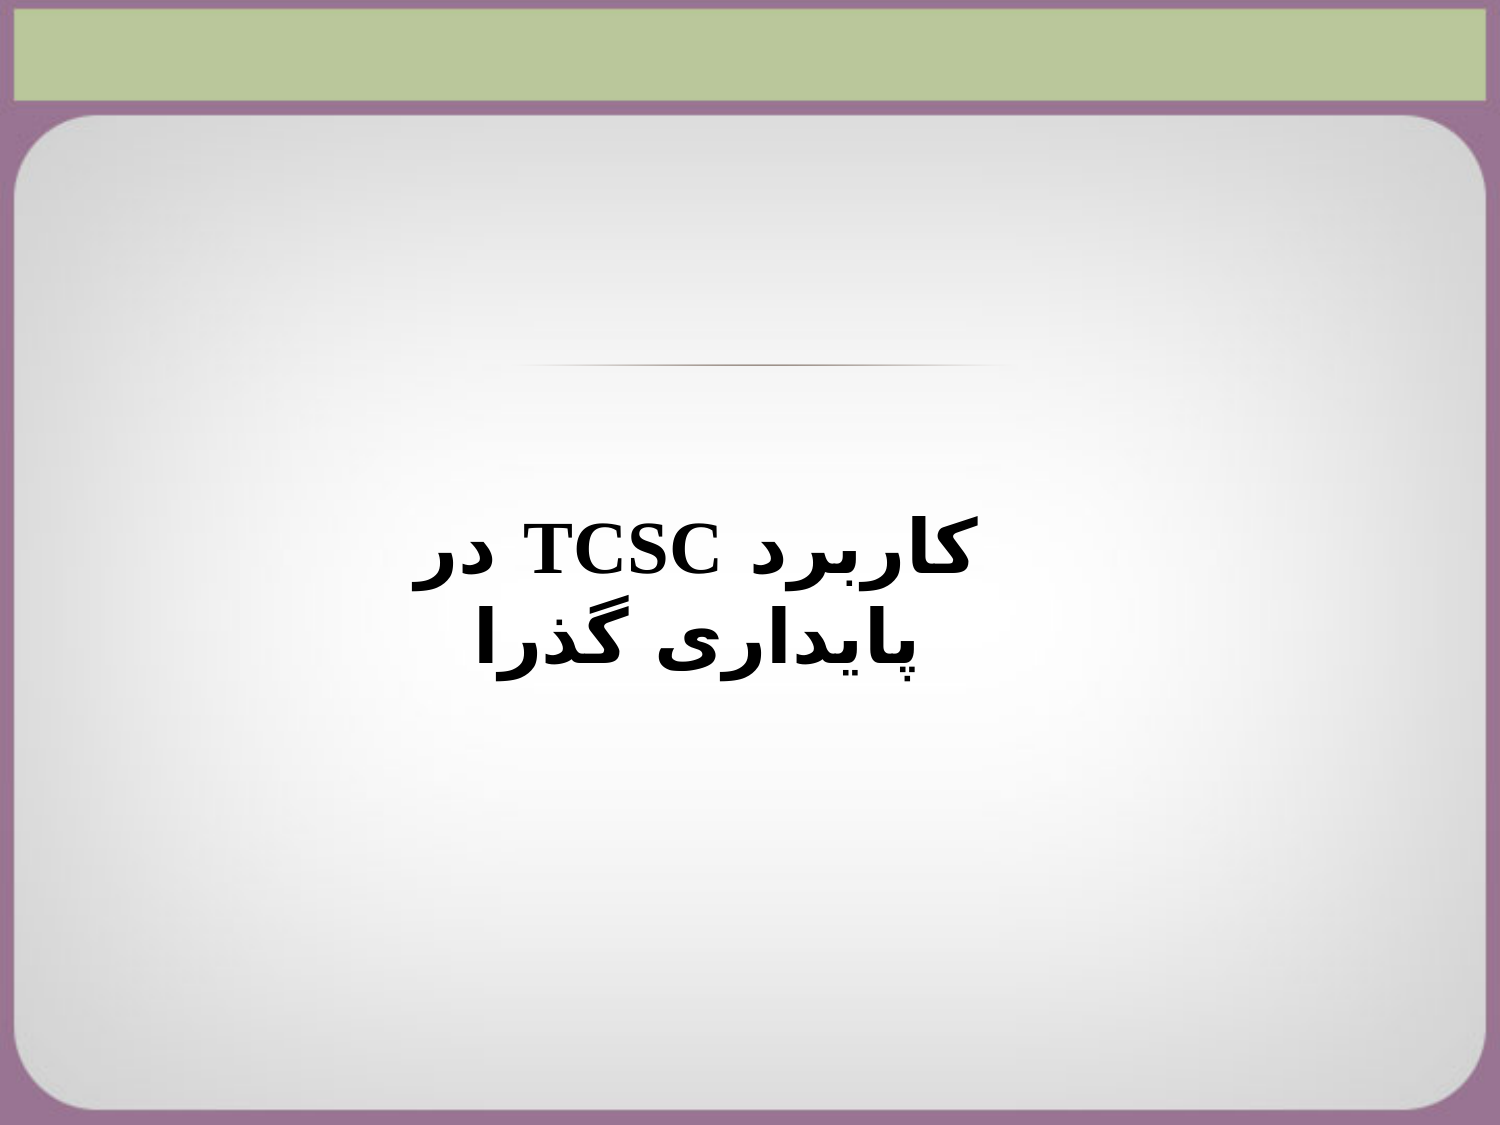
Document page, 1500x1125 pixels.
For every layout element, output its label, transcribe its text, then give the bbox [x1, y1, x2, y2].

text_box کاربرد TCSC در پایداری گذرا [265, 491, 1128, 687]
picture [0, 0, 1500, 1125]
